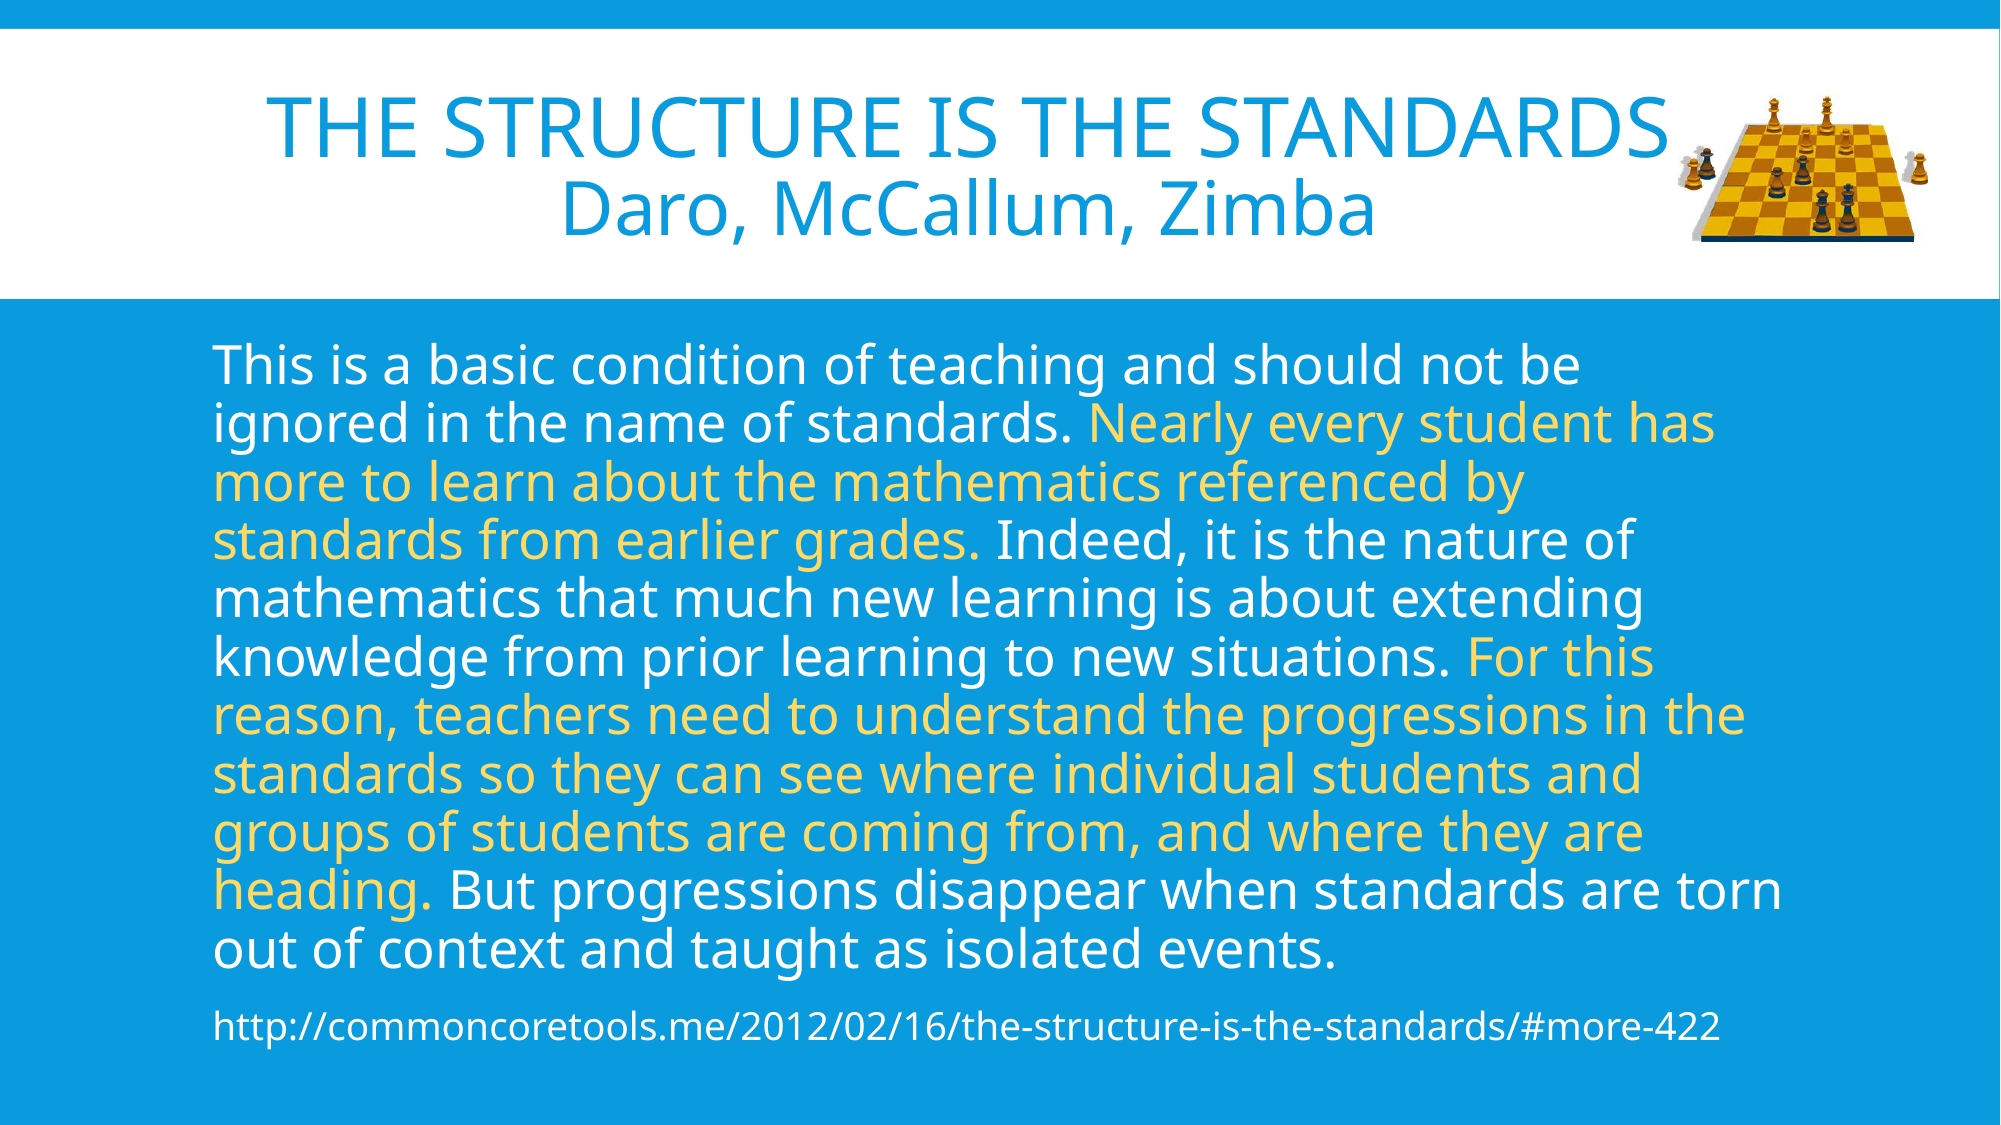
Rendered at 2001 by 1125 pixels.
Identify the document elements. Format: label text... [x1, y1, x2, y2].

picture [1676, 43, 1928, 295]
title The structure is the standards Daro, McCallum, Zimba [62, 46, 1671, 295]
list This is a basic condition of teaching and should not be ignored in the name of standards. Nearly every student has more to learn about the mathematics referenced by standards from earlier grades. Indeed, it is the nature of mathematics that much new learning is about extending knowledge from prior learning to new situations. For this reason, teachers need to understand the progressions in the standards so they can see where individual students and groups of students are coming from, and where they are heading. But progressions disappear when standards are torn out of context and taught as isolated events. http://commoncoretools.me/2012/02/16/the-structure-is-the-standards/#more-422 [197, 329, 1803, 1063]
